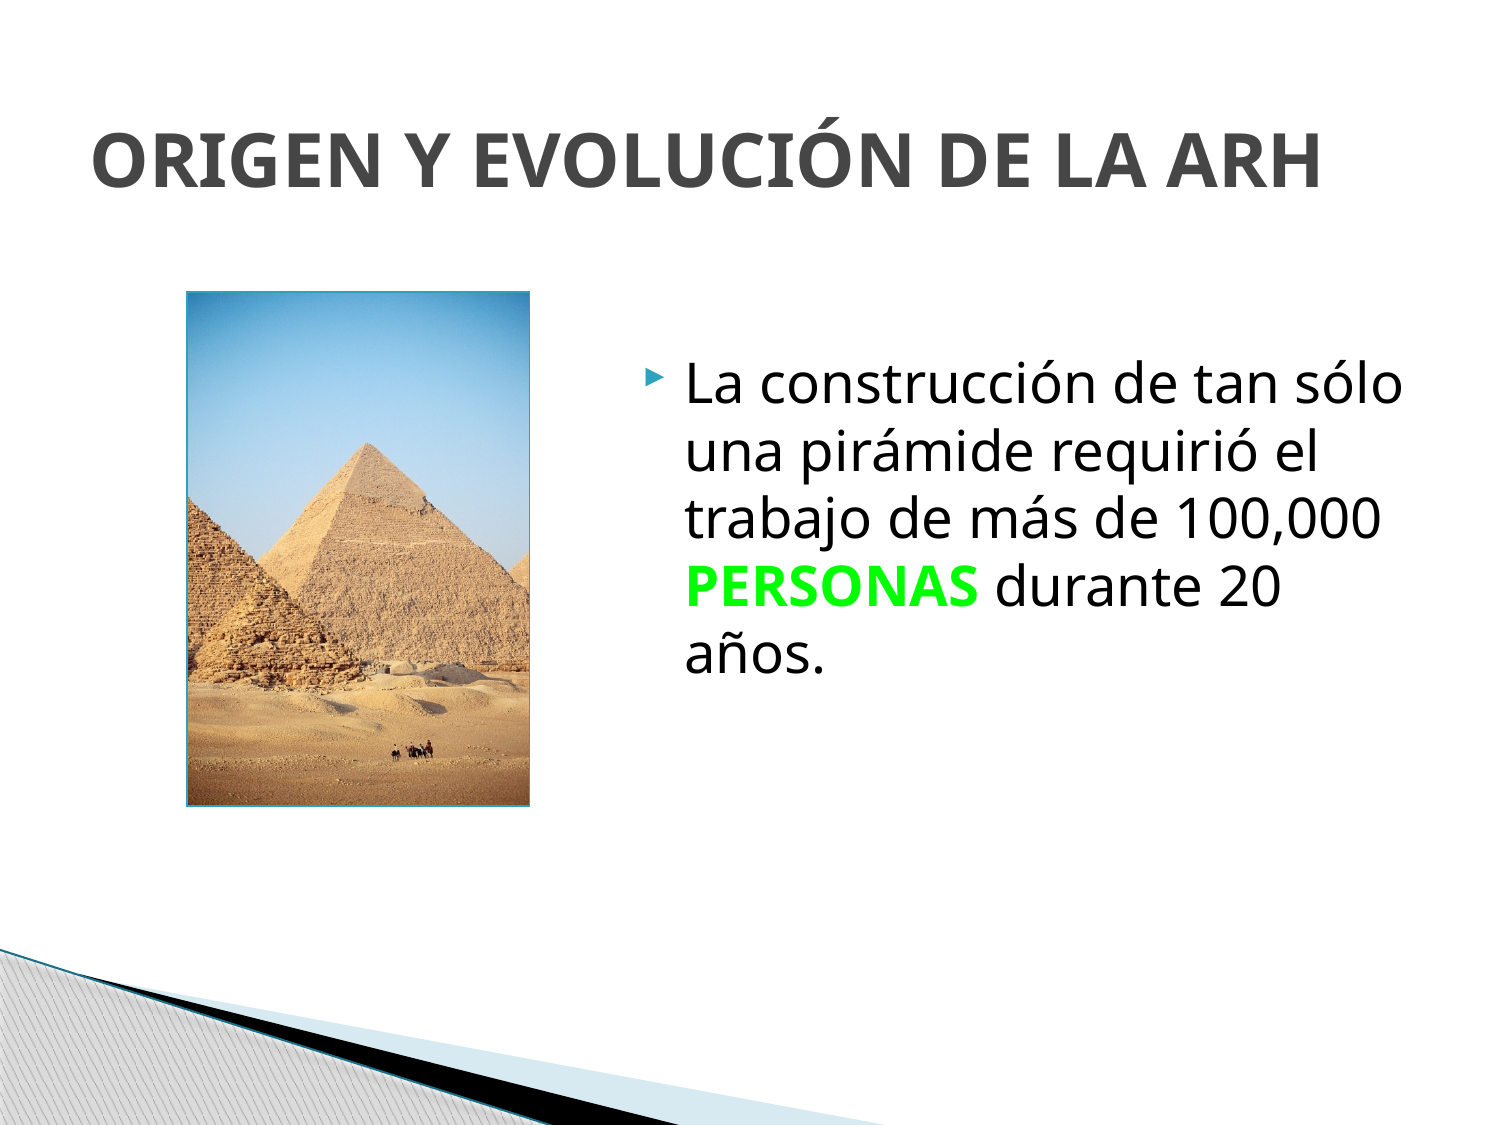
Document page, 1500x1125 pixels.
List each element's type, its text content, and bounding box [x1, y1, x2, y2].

list La construcción de tan sólo una pirámide requirió el trabajo de más de 100,000 PERSONAS durante 20 años. [609, 339, 1426, 1068]
picture [187, 292, 530, 806]
title ORIGEN Y EVOLUCIÓN DE LA ARH [75, 58, 1500, 256]
